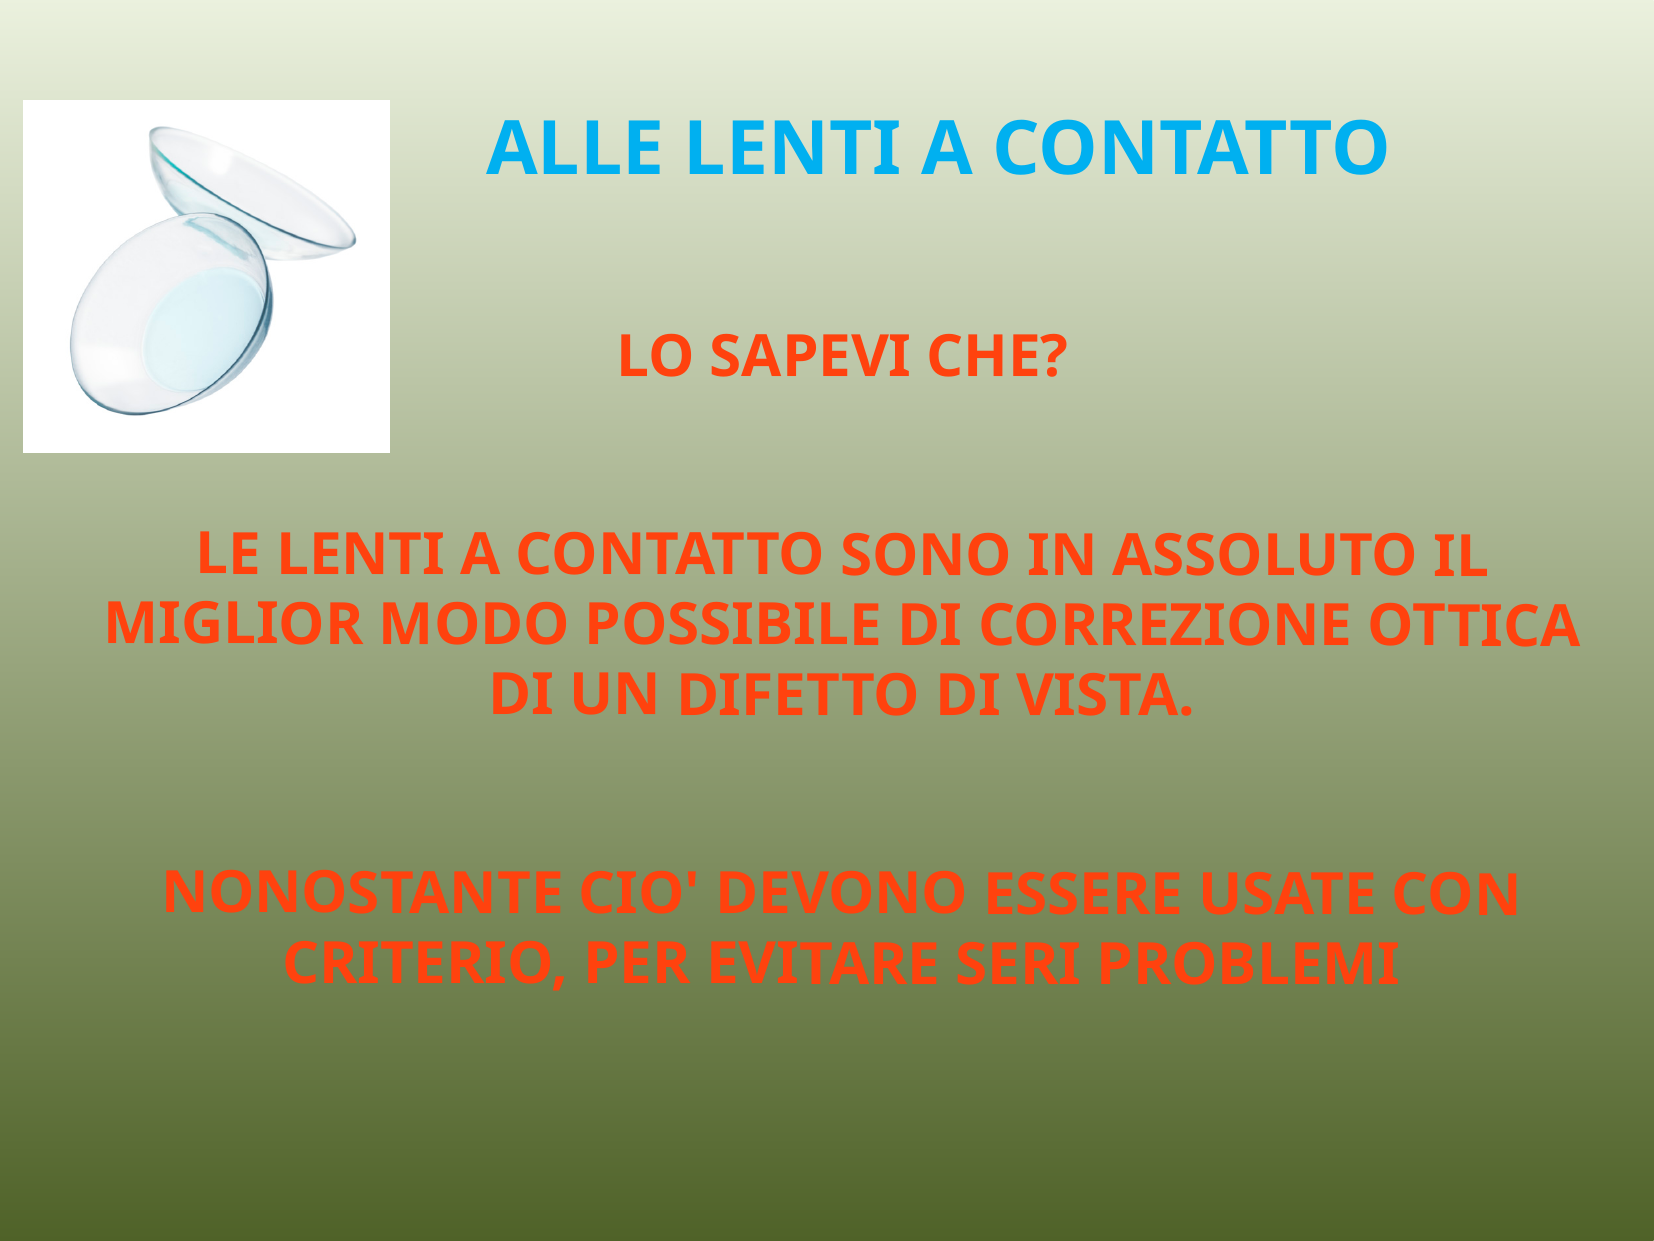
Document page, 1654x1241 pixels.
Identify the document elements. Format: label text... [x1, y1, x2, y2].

title ALLE LENTI A CONTATTO [283, 41, 1595, 249]
picture [23, 100, 390, 453]
subtitle LO SAPEVI CHE? LE LENTI A CONTATTO SONO IN ASSOLUTO IL MIGLIOR MODO POSSIBILE DI CORREZIONE OTTICA DI UN DIFETTO DI VISTA. NONOSTANTE CIO' DEVONO ESSERE USATE CON CRITERIO, PER EVITARE SERI PROBLEMI [71, 317, 1614, 1098]
